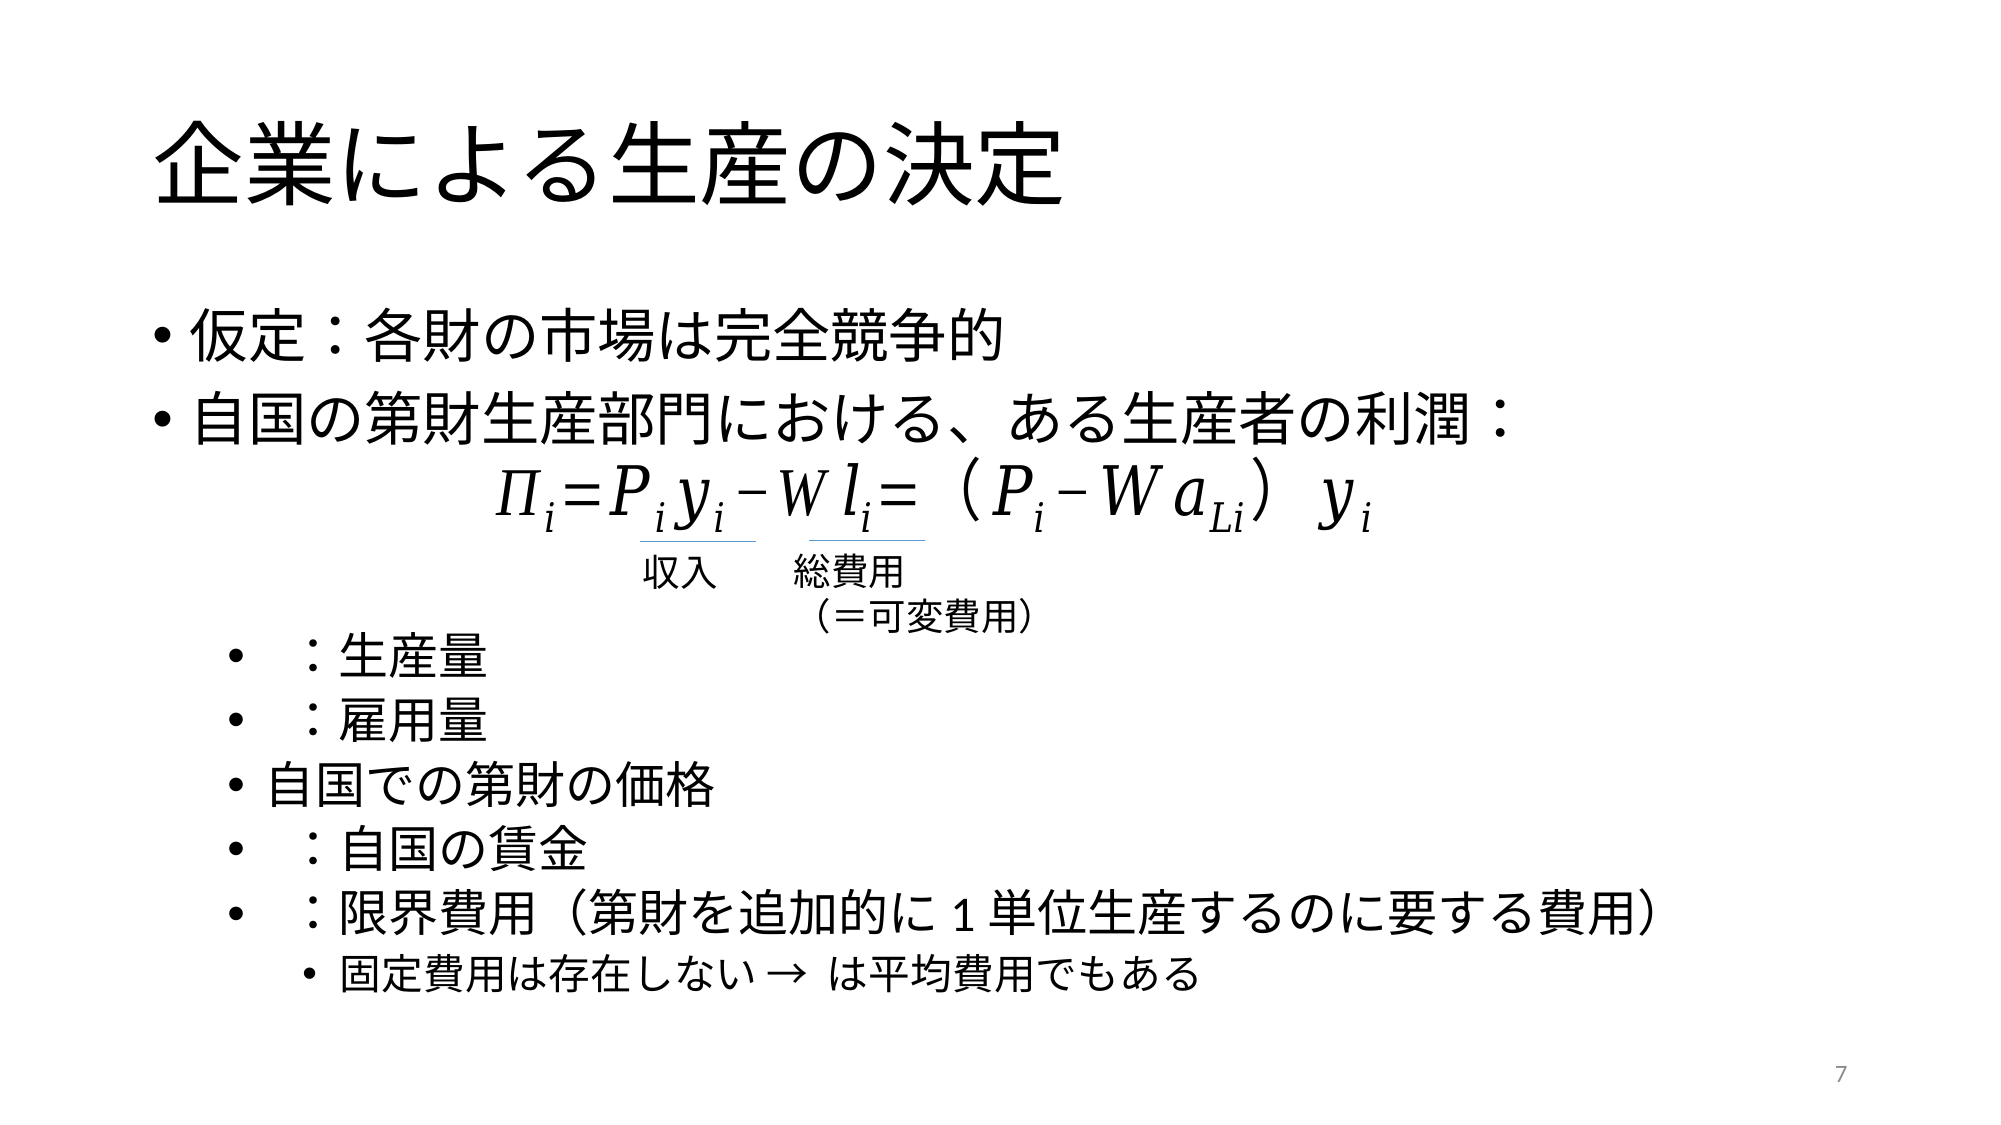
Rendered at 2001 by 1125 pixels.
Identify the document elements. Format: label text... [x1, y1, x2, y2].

slide_number 7 [1412, 1042, 1863, 1103]
text_box 収入 [553, 541, 704, 602]
text_box 総費用 （＝可変費用） [704, 540, 1072, 646]
title 企業による生産の決定 [137, 59, 1863, 278]
